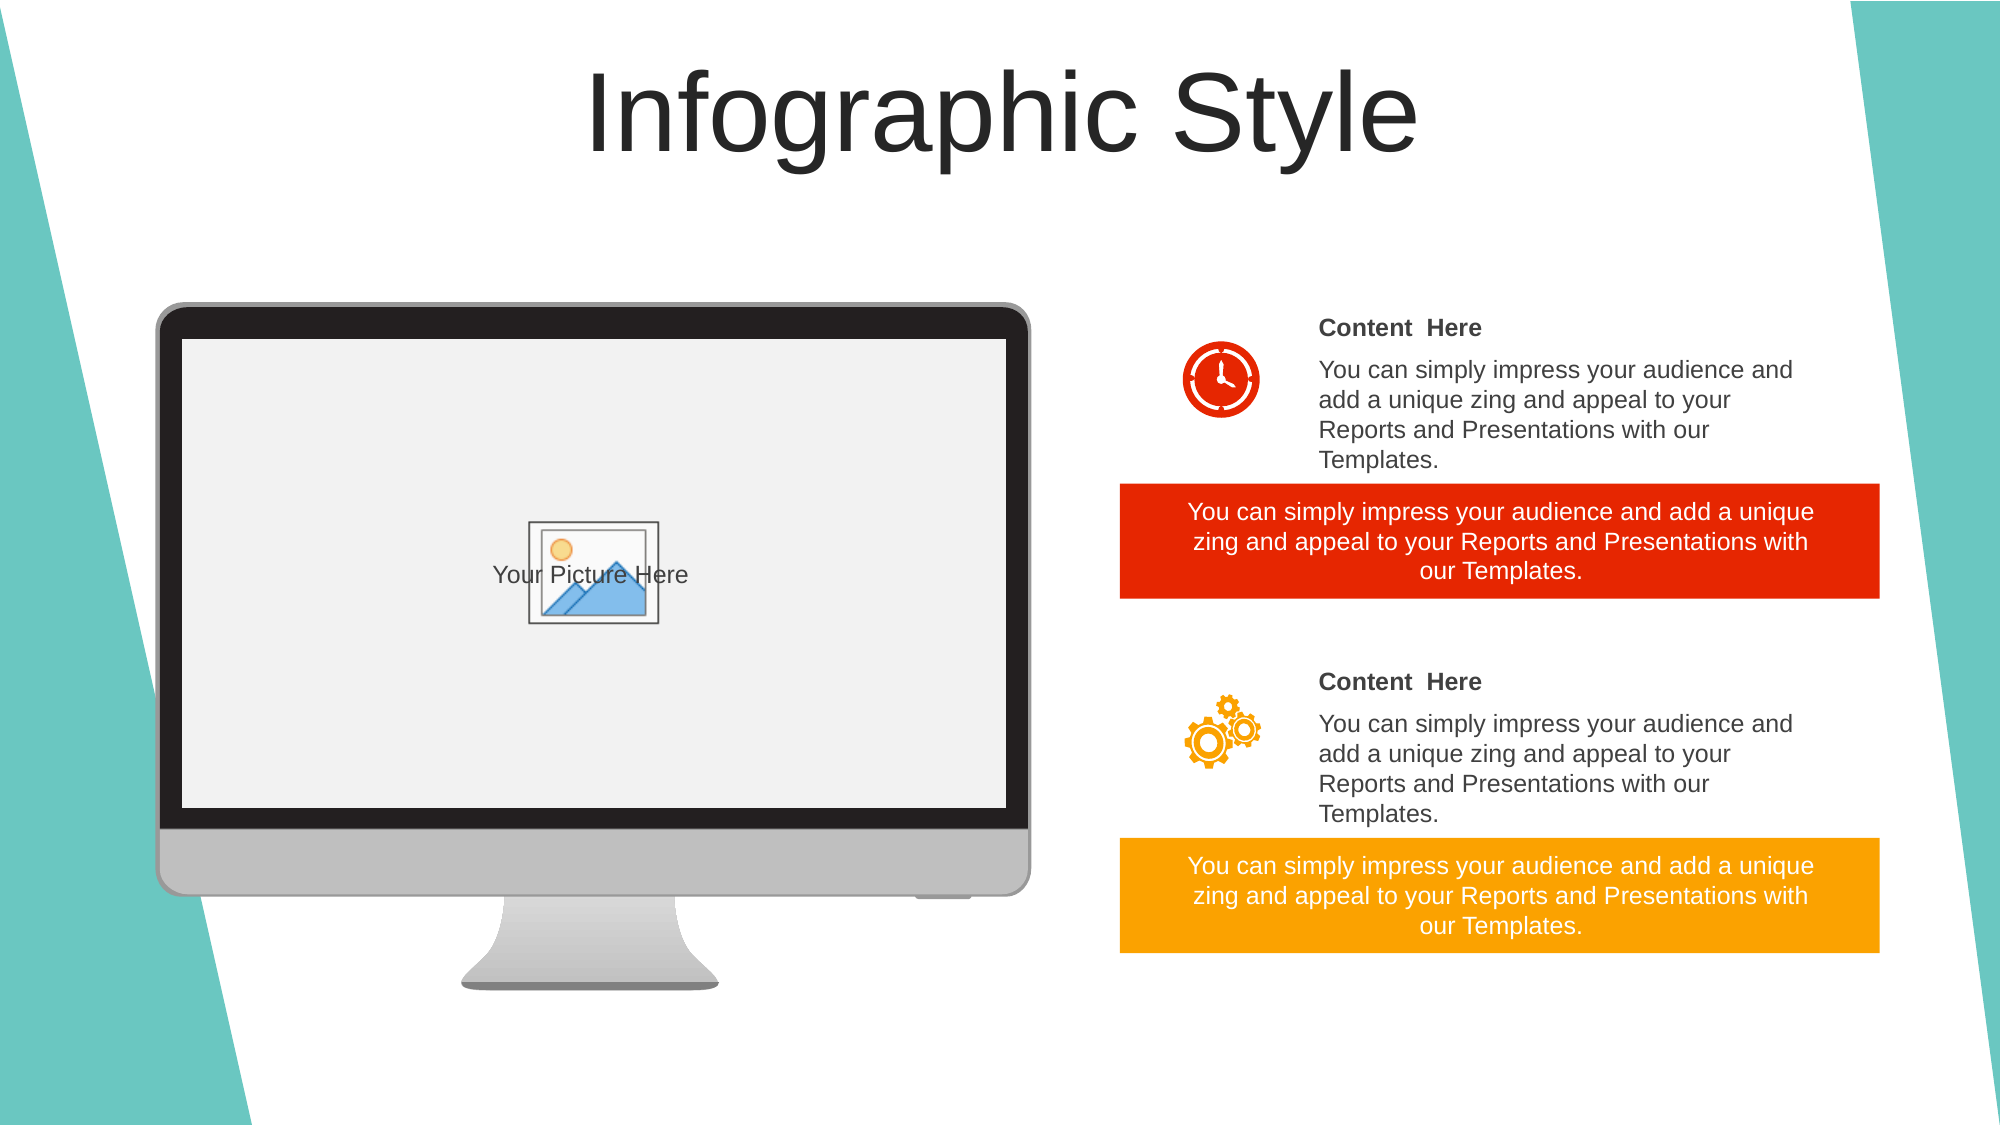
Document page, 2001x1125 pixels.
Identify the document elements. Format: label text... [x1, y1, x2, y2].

text_box [1119, 483, 1881, 600]
text_box [1183, 693, 1263, 770]
text_box [1119, 837, 1881, 954]
text_box [1181, 340, 1261, 419]
list Infographic Style [53, 55, 1952, 175]
text_box You can simply impress your audience and add a unique zing and appeal to your Reports and Presentations with our Templates. [1168, 842, 1835, 947]
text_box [1303, 657, 1842, 807]
picture [182, 338, 1007, 808]
text_box You can simply impress your audience and add a unique zing and appeal to your Reports and Presentations with our Templates. [1168, 487, 1835, 593]
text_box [1303, 303, 1842, 452]
